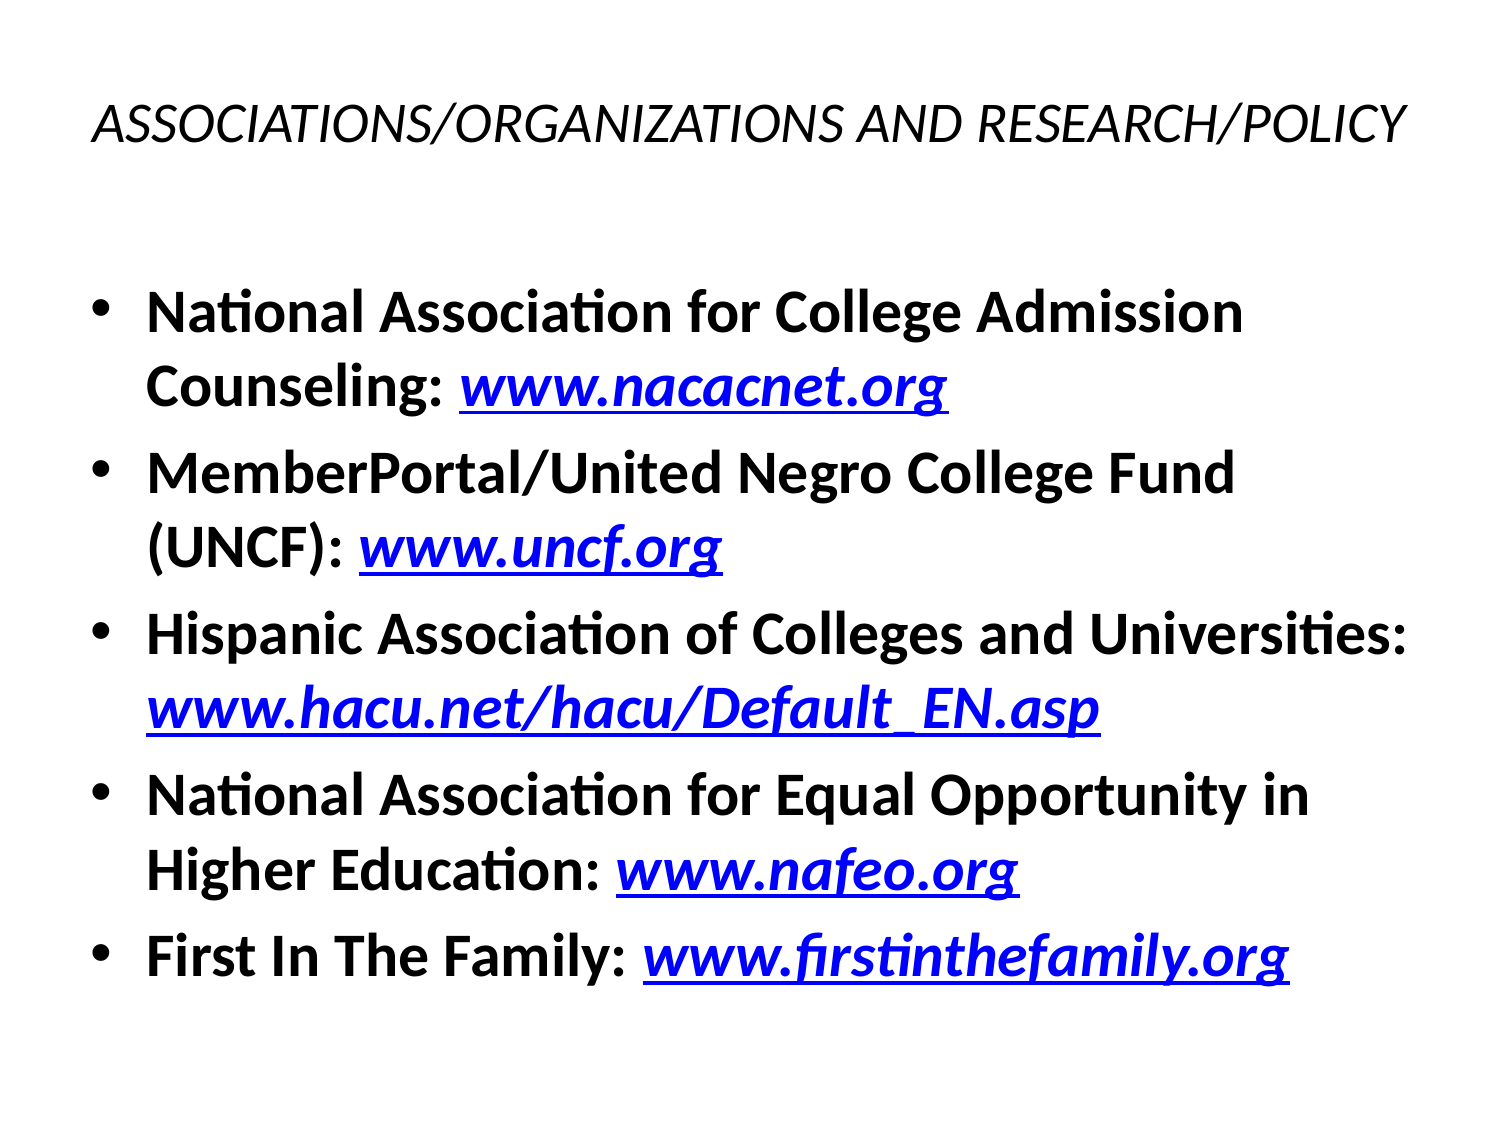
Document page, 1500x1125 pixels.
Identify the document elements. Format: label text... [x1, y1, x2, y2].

title ASSOCIATIONS/ORGANIZATIONS AND RESEARCH/POLICY [75, 75, 1425, 233]
list National Association for College Admission Counseling: www.nacacnet.org MemberPortal/United Negro College Fund (UNCF): www.uncf.org Hispanic Association of Colleges and Universities: www.hacu.net/hacu/Default_EN.asp National Association for Equal Opportunity in Higher Education: www.nafeo.org First In The Family: www.firstinthefamily.org [75, 262, 1425, 1005]
